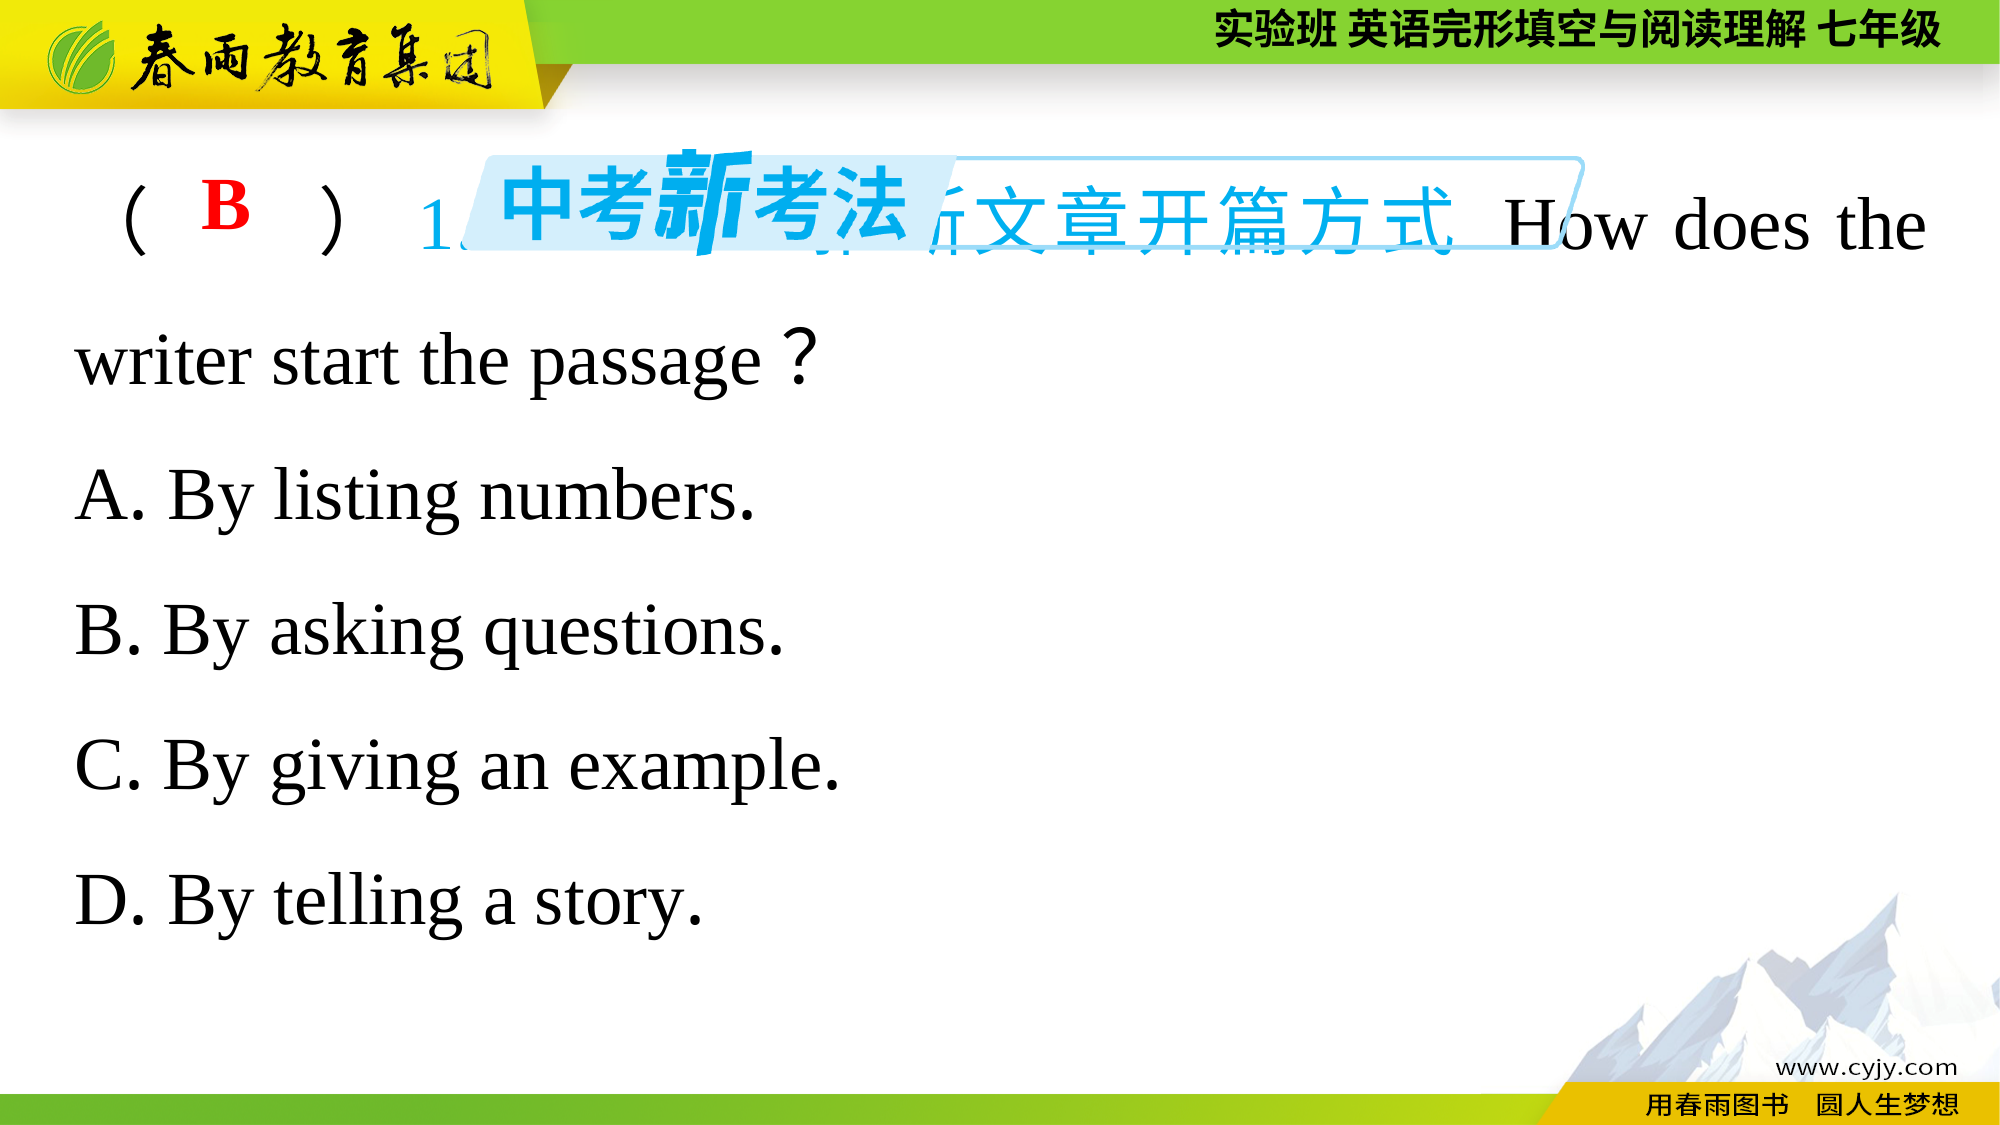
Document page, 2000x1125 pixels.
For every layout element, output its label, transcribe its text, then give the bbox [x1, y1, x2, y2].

list （ ）1. 推断文章开篇方式 How does the writer start the passage？ A. By listing numbers. B. By asking questions. C. By giving an example. D. By telling a story. [59, 122, 1944, 956]
text_box B [186, 146, 267, 252]
picture [0, 0, 2000, 1125]
